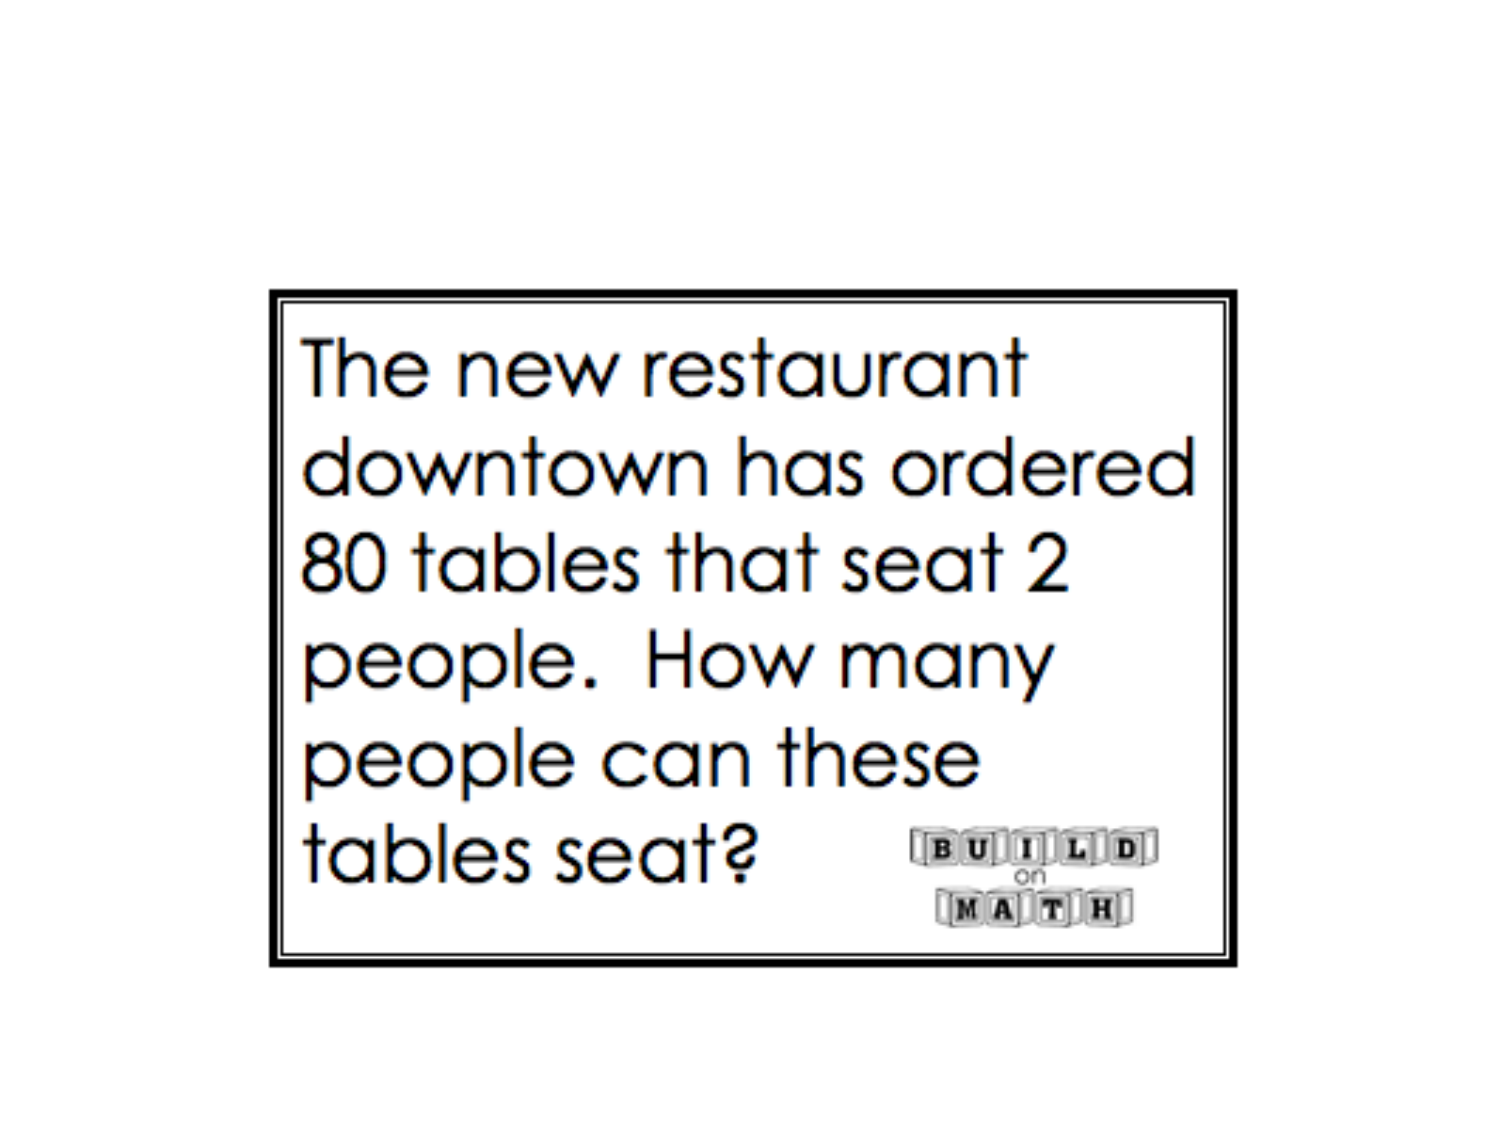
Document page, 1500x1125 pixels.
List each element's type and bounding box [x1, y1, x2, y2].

list [74, 262, 1426, 1006]
